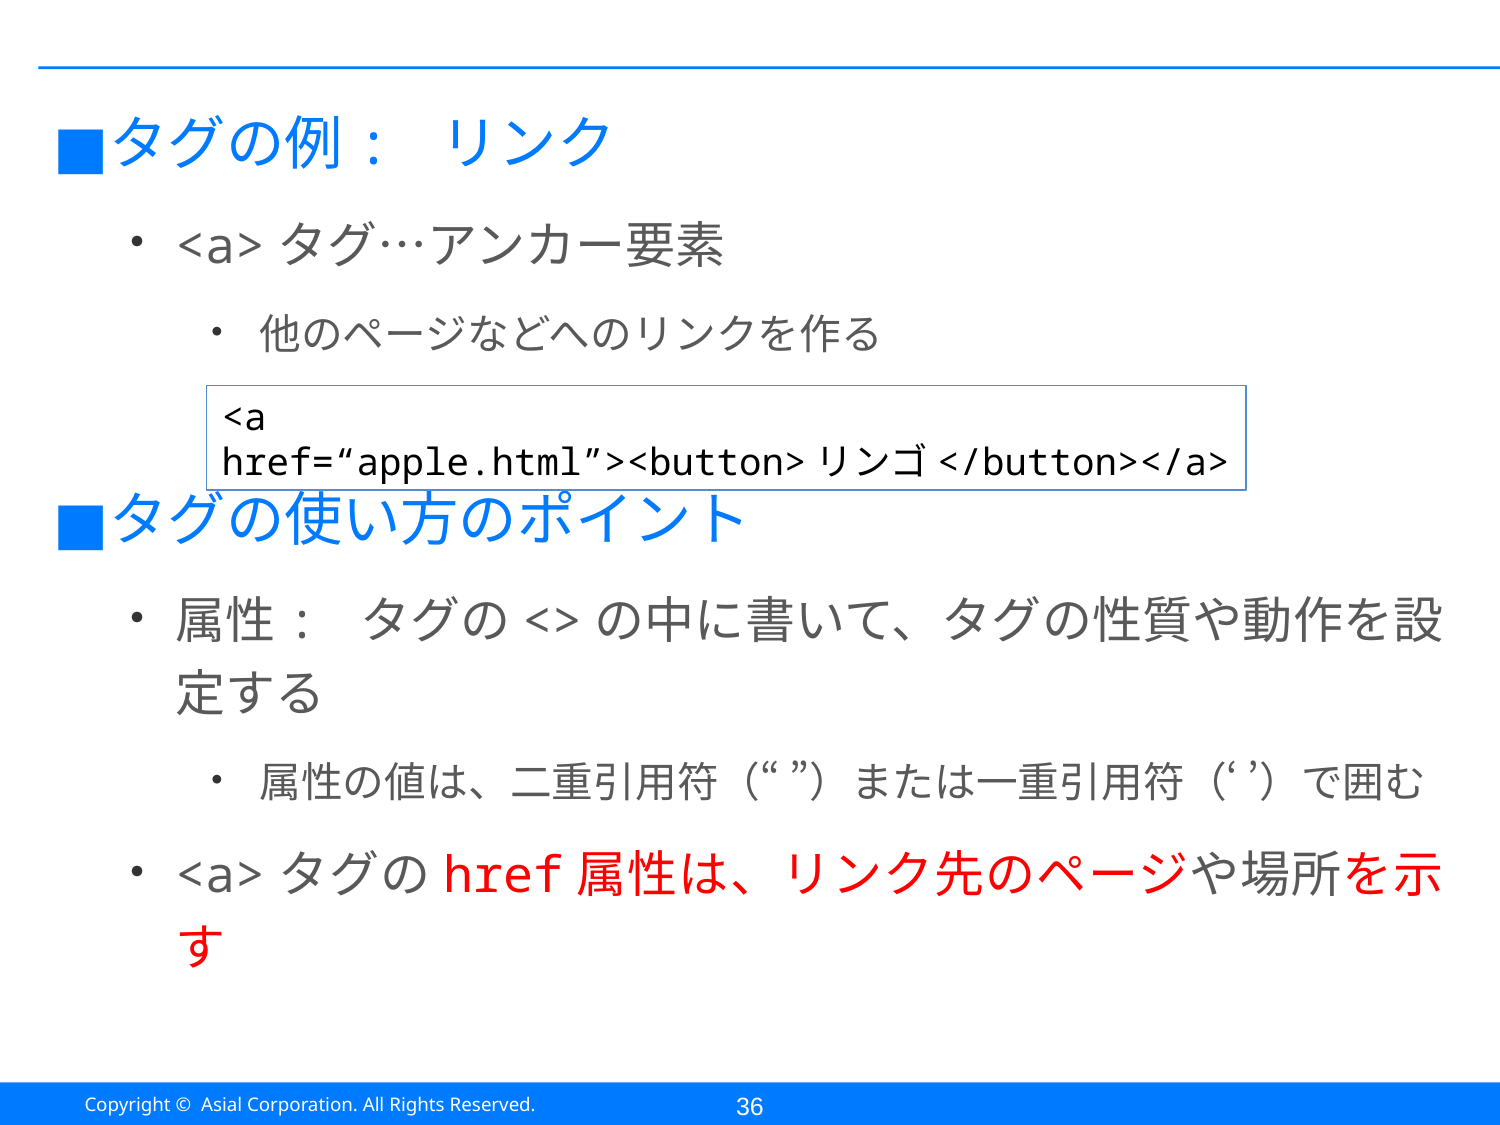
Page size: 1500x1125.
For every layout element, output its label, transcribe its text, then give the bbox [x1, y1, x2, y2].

list タグの例: リンク <a>タグ…アンカー要素 他のページなどへのリンクを作る タグの使い方のポイント 属性: タグの<>の中に書いて、タグの性質や動作を設定する 属性の値は、二重引用符（“ ”）または一重引用符（‘ ’）で囲む <a>タグのhref属性は、リンク先のページや場所を示す [38, 84, 1459, 988]
text_box <a href=“apple.html”><button>リンゴ</button></a> [206, 385, 1247, 491]
slide_number 36 [581, 1075, 919, 1125]
